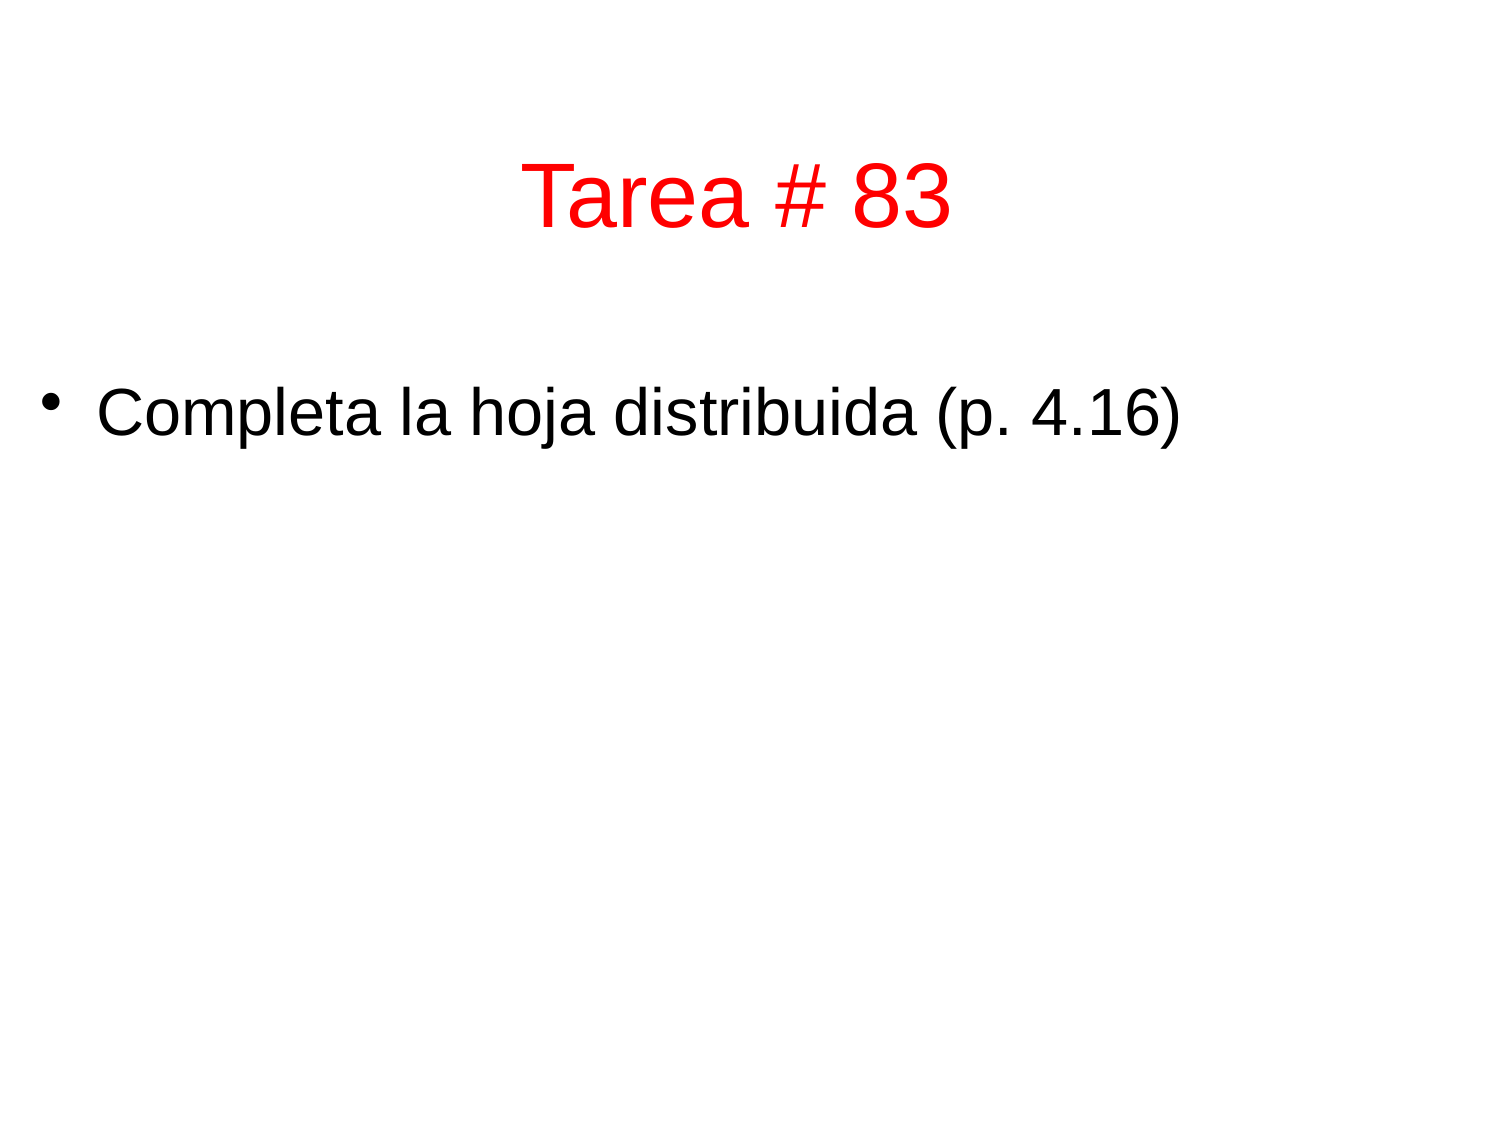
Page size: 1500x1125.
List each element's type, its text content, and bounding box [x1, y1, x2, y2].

text_box Tarea # 83 [62, 112, 1413, 270]
list Completa la hoja distribuida (p. 4.16) [24, 174, 1463, 918]
